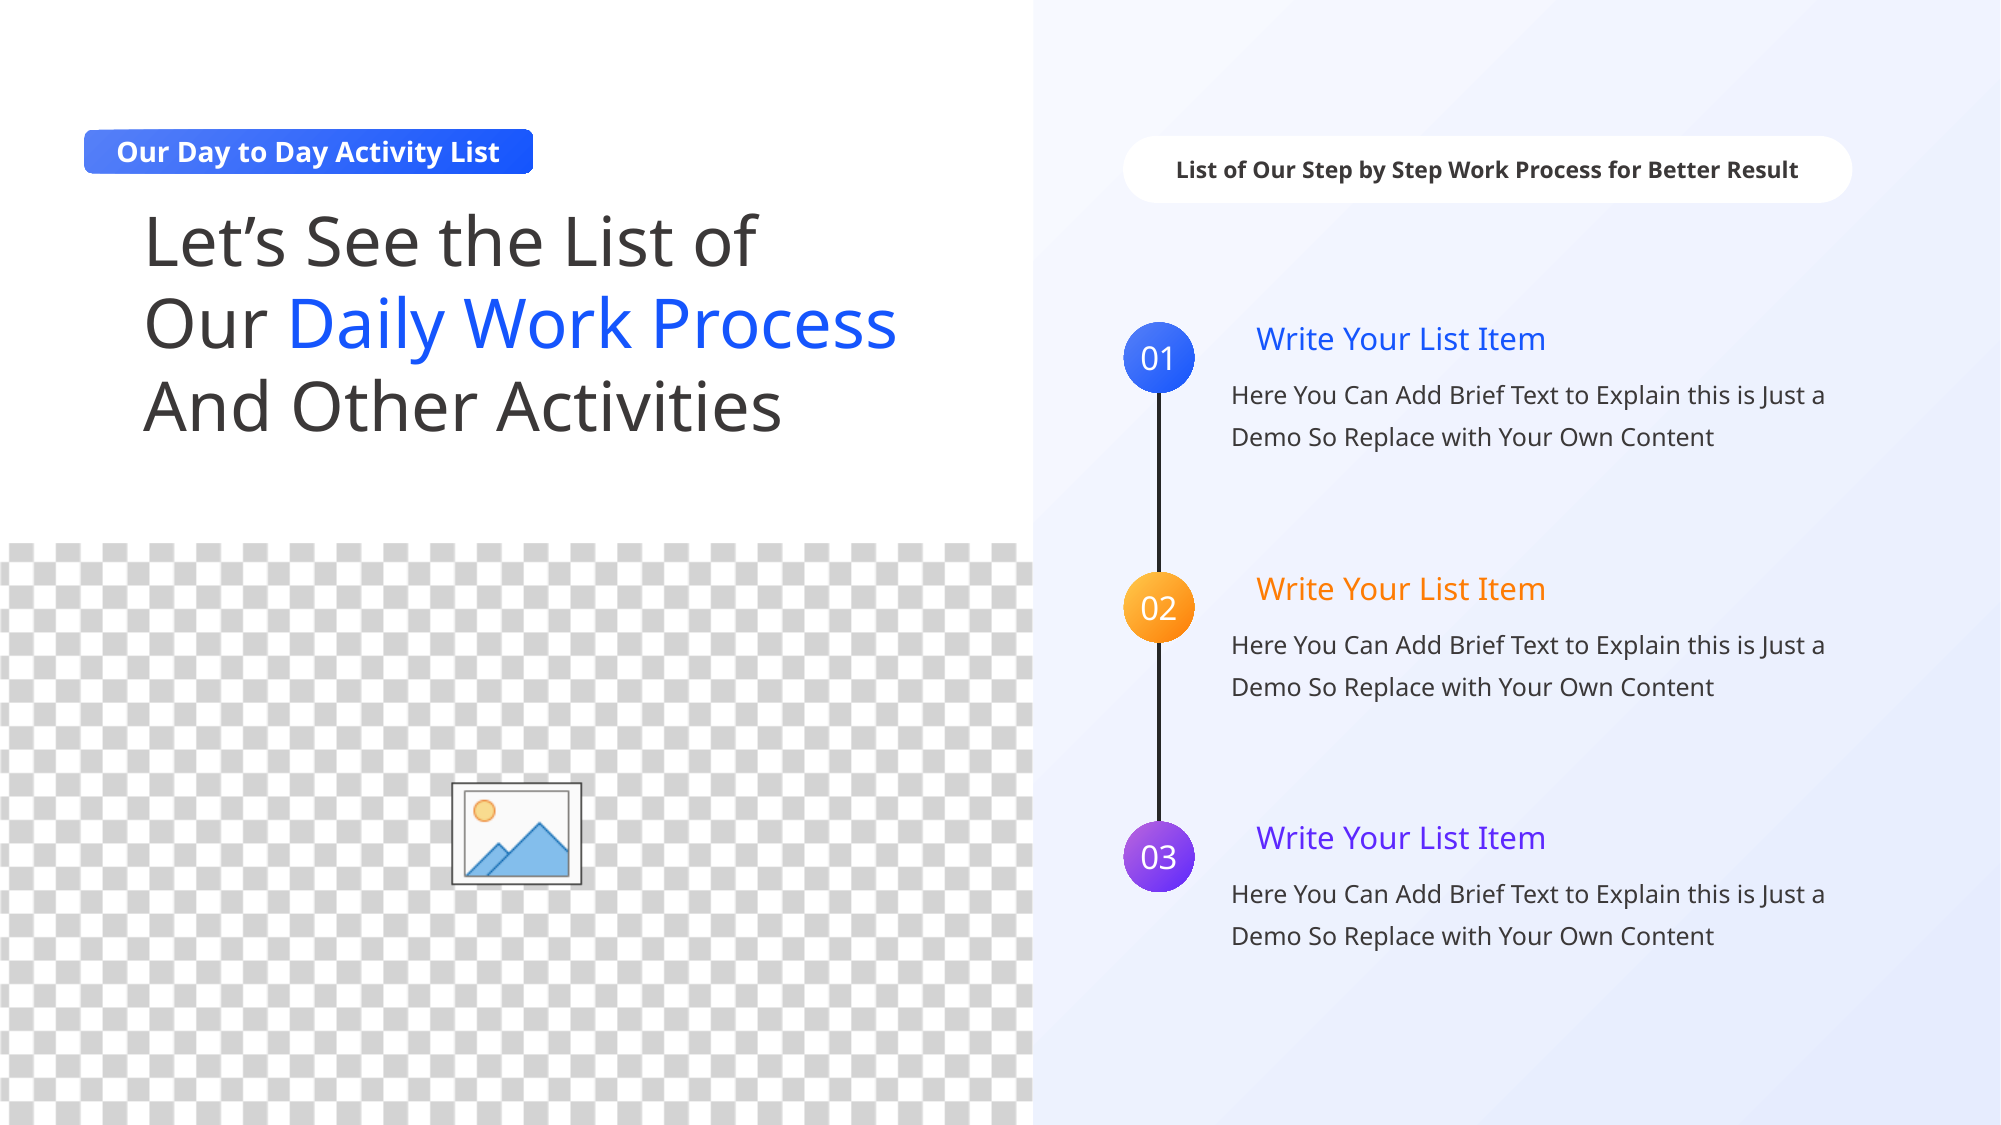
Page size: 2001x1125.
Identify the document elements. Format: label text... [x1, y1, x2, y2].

text_box Here You Can Add Brief Text to Explain this is Just a Demo So Replace with Your Own Content [1216, 859, 1905, 958]
text_box Write Your List Item [1241, 561, 1562, 610]
text_box Here You Can Add Brief Text to Explain this is Just a Demo So Replace with Your Own Content [1216, 360, 1905, 459]
text_box [1136, 634, 1182, 643]
text_box Write Your List Item [1241, 311, 1562, 360]
text_box Write Your List Item [1241, 810, 1562, 859]
text_box [1123, 135, 1853, 203]
text_box [1032, 0, 2000, 1125]
text_box Here You Can Add Brief Text to Explain this is Just a Demo So Replace with Your Own Content [1216, 610, 1905, 709]
text_box [1137, 385, 1182, 393]
text_box [1156, 643, 1162, 821]
text_box 03 [1125, 829, 1193, 884]
text_box 01 [1125, 330, 1193, 385]
text_box [1137, 821, 1181, 829]
text_box [1136, 884, 1182, 892]
text_box 02 [1125, 579, 1193, 634]
text_box List of Our Step by Step Work Process for Better Result [1160, 147, 1815, 191]
text_box [1138, 572, 1181, 579]
text_box [1137, 322, 1181, 330]
picture [0, 542, 1034, 1125]
text_box Let’s See the List of Our Daily Work Process And Other Activities [129, 190, 914, 453]
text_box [84, 126, 533, 176]
text_box [1156, 393, 1162, 572]
